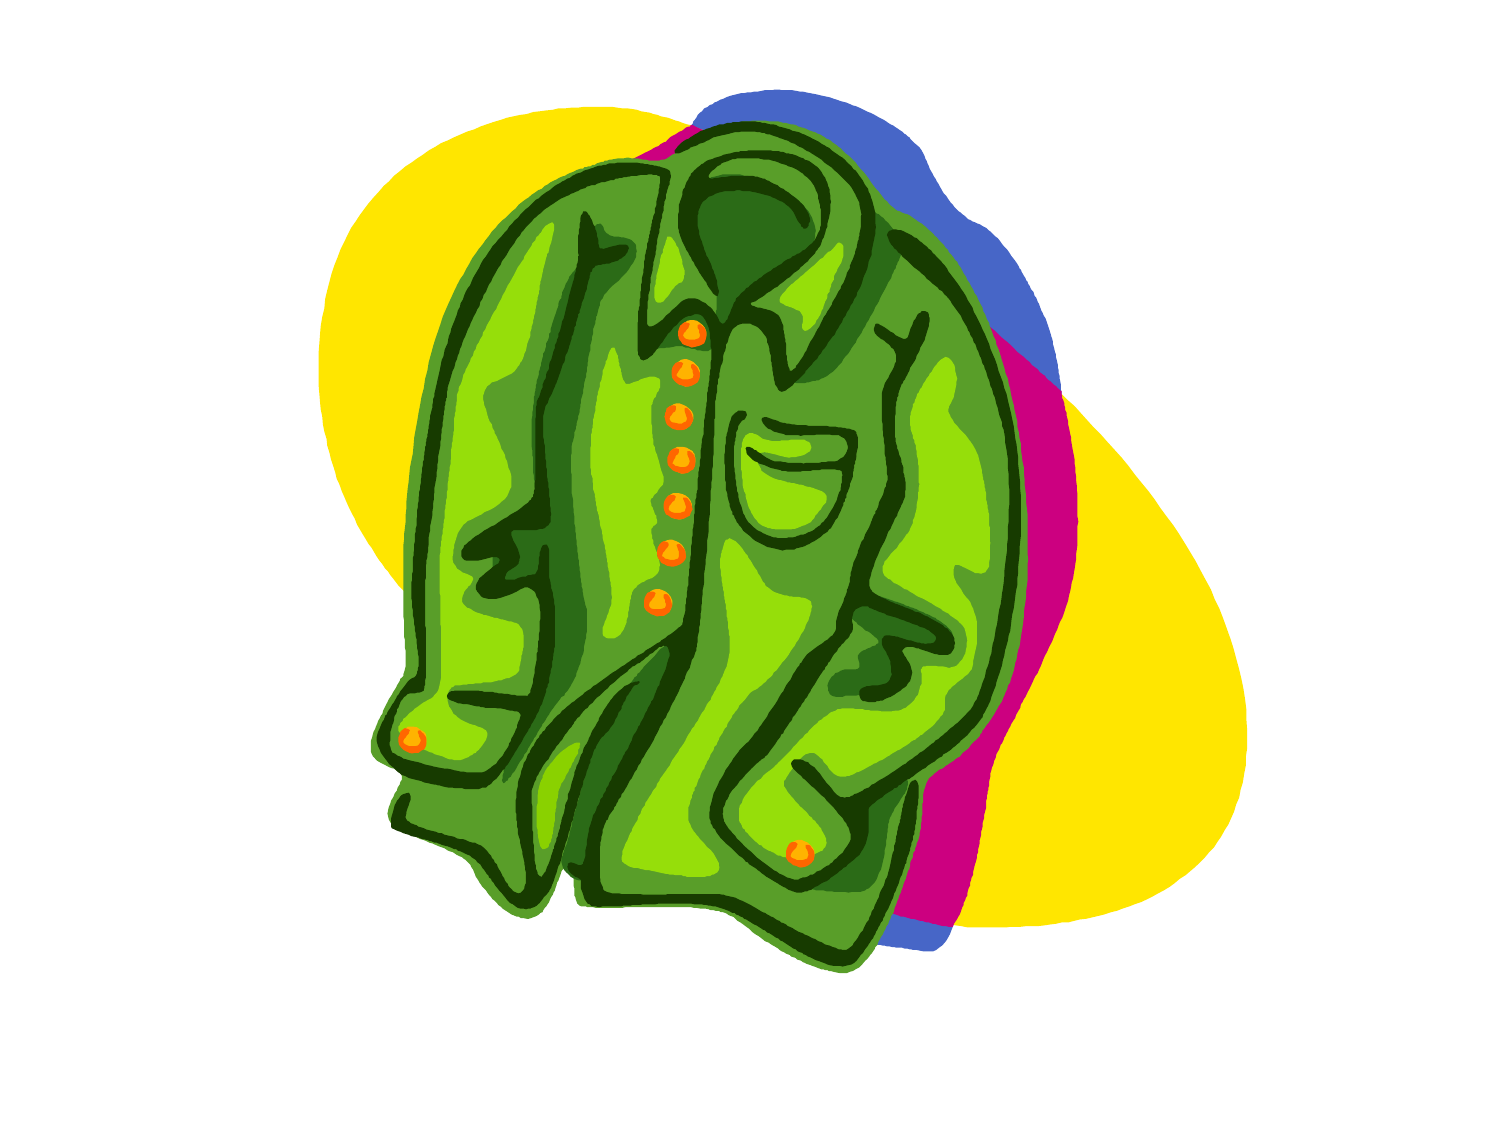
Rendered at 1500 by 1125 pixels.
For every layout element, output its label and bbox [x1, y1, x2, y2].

picture [303, 74, 1262, 988]
